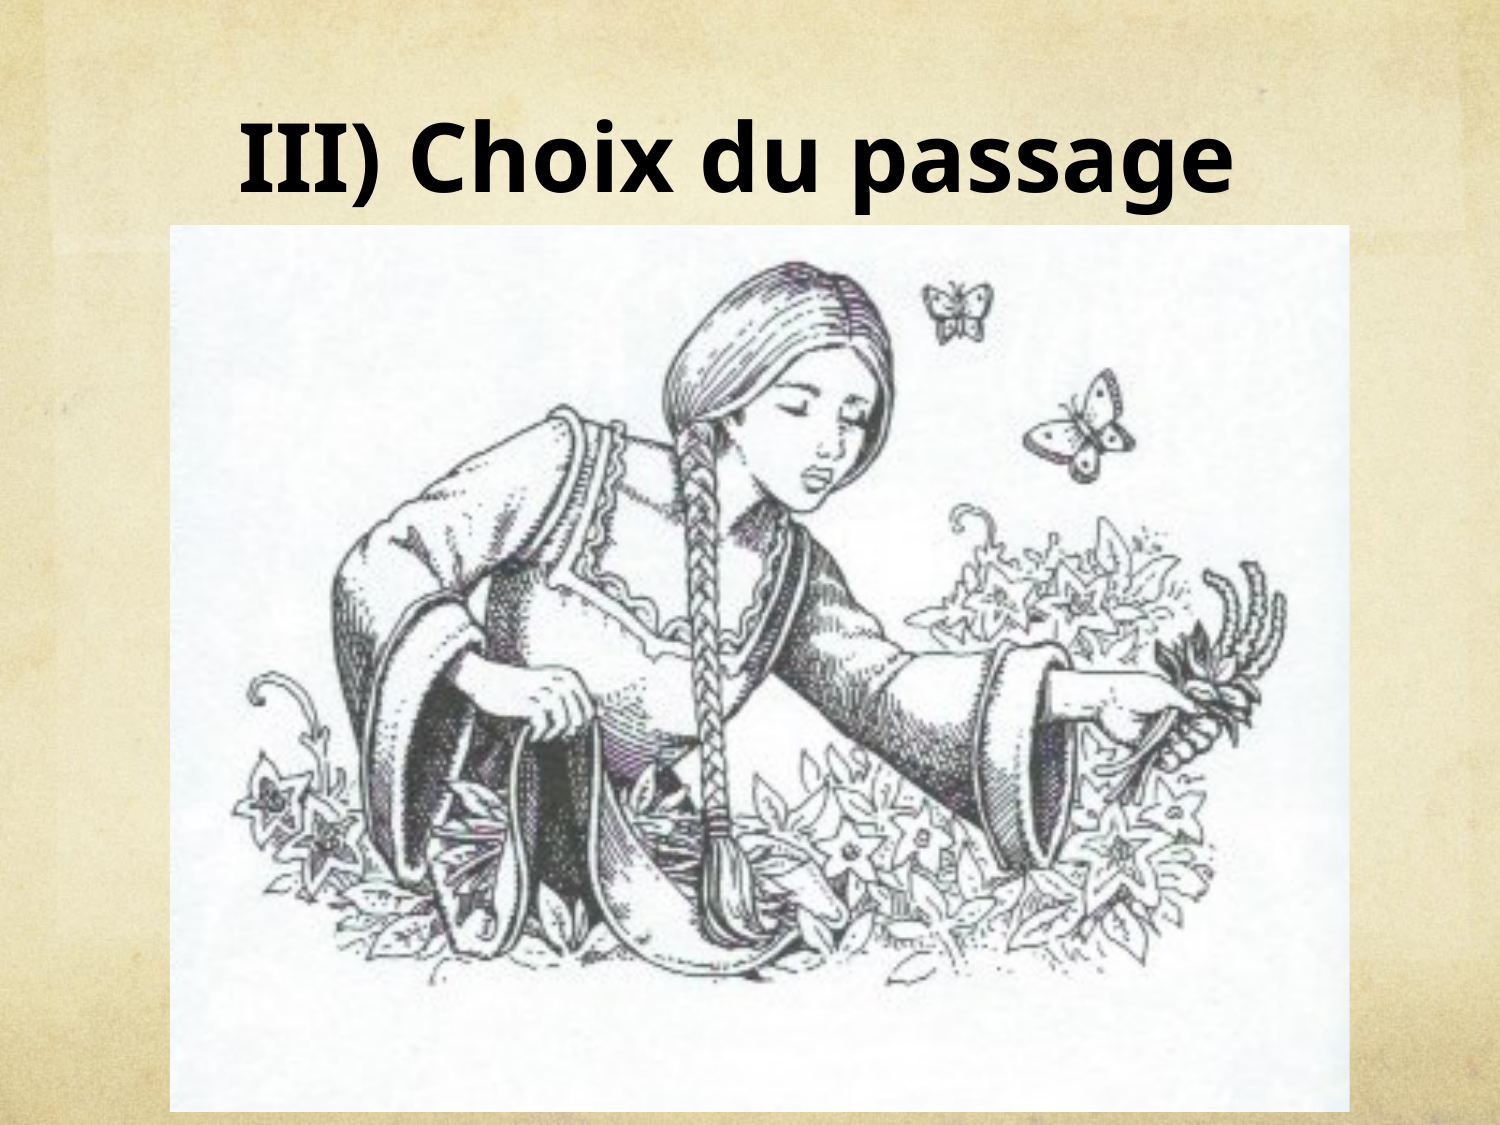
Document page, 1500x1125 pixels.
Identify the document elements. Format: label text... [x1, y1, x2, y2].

picture [0, 0, 1500, 1125]
title III) Choix du passage [150, 82, 1350, 225]
